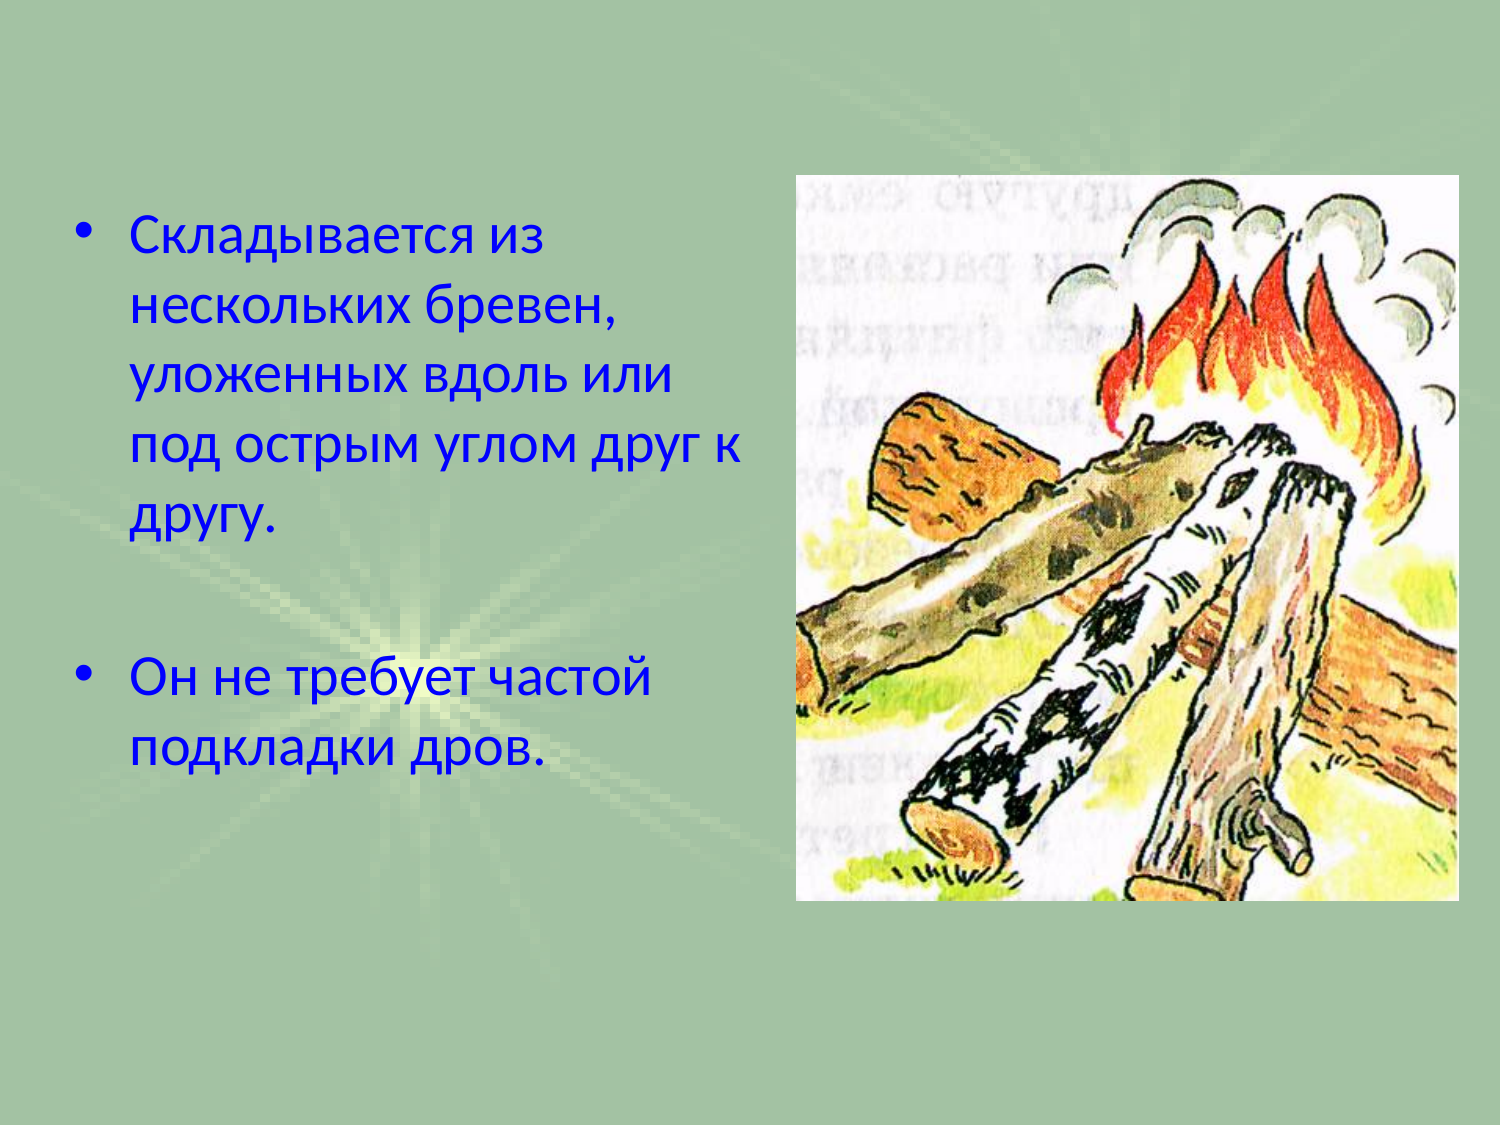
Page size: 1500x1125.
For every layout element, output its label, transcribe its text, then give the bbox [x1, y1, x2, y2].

list Складывается из нескольких бревен, уложенных вдоль или под острым углом друг к другу. Он не требует частой подкладки дров. [58, 187, 781, 930]
picture [0, 0, 1500, 1125]
